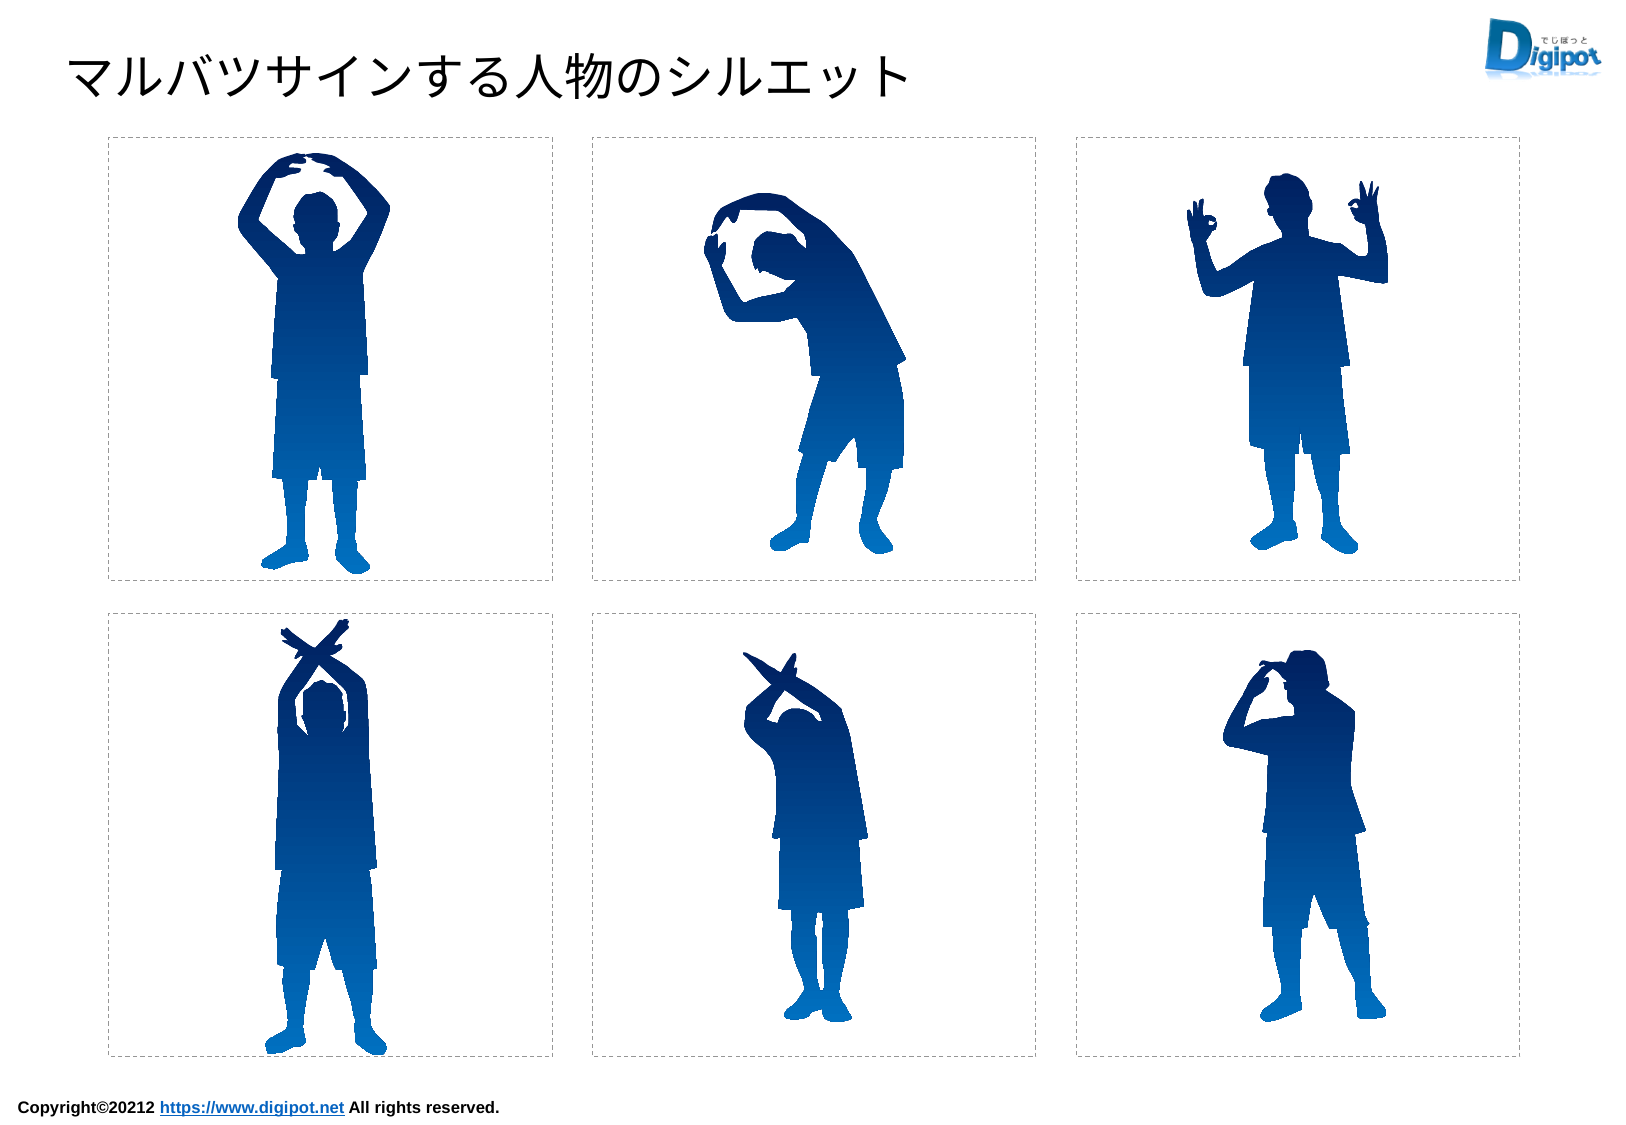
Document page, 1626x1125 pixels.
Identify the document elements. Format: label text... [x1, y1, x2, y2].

text_box [742, 652, 868, 1022]
text_box [265, 618, 388, 1056]
text_box [704, 192, 907, 555]
picture [1485, 18, 1602, 82]
text_box [1223, 649, 1386, 1022]
text_box マルバツサインする人物のシルエット [49, 38, 930, 113]
text_box [237, 153, 391, 575]
text_box [1186, 173, 1389, 555]
